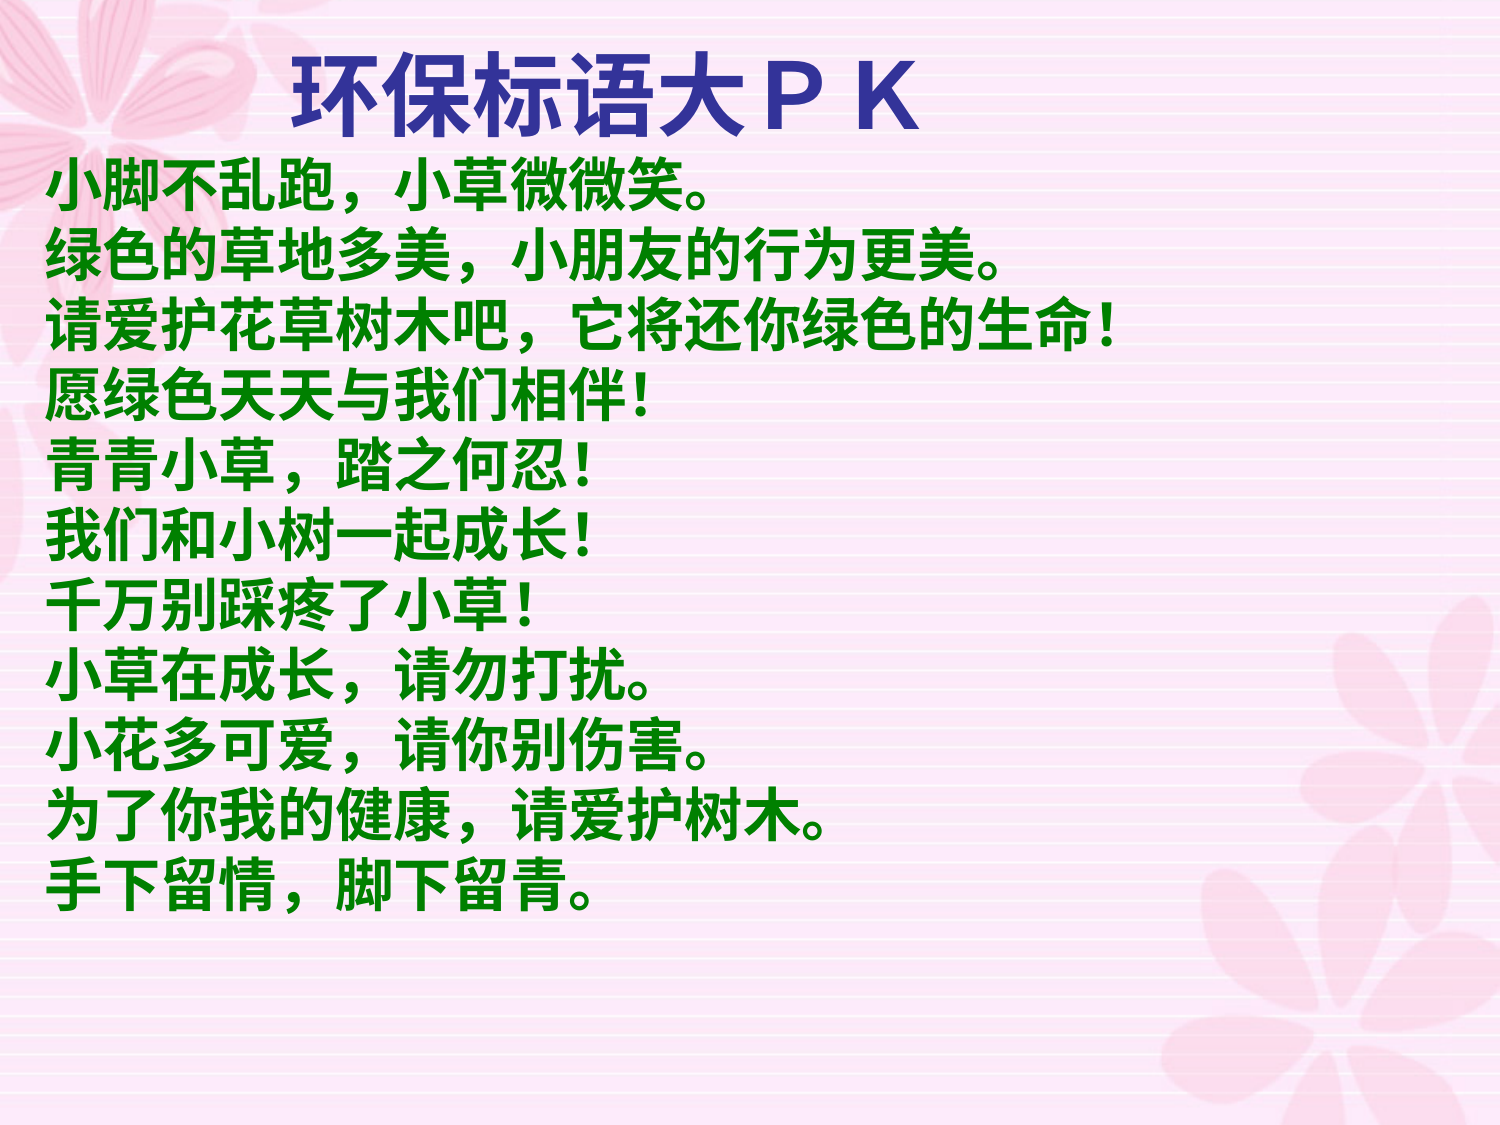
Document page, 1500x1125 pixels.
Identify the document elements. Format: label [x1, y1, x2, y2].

list [0, 0, 1500, 1125]
